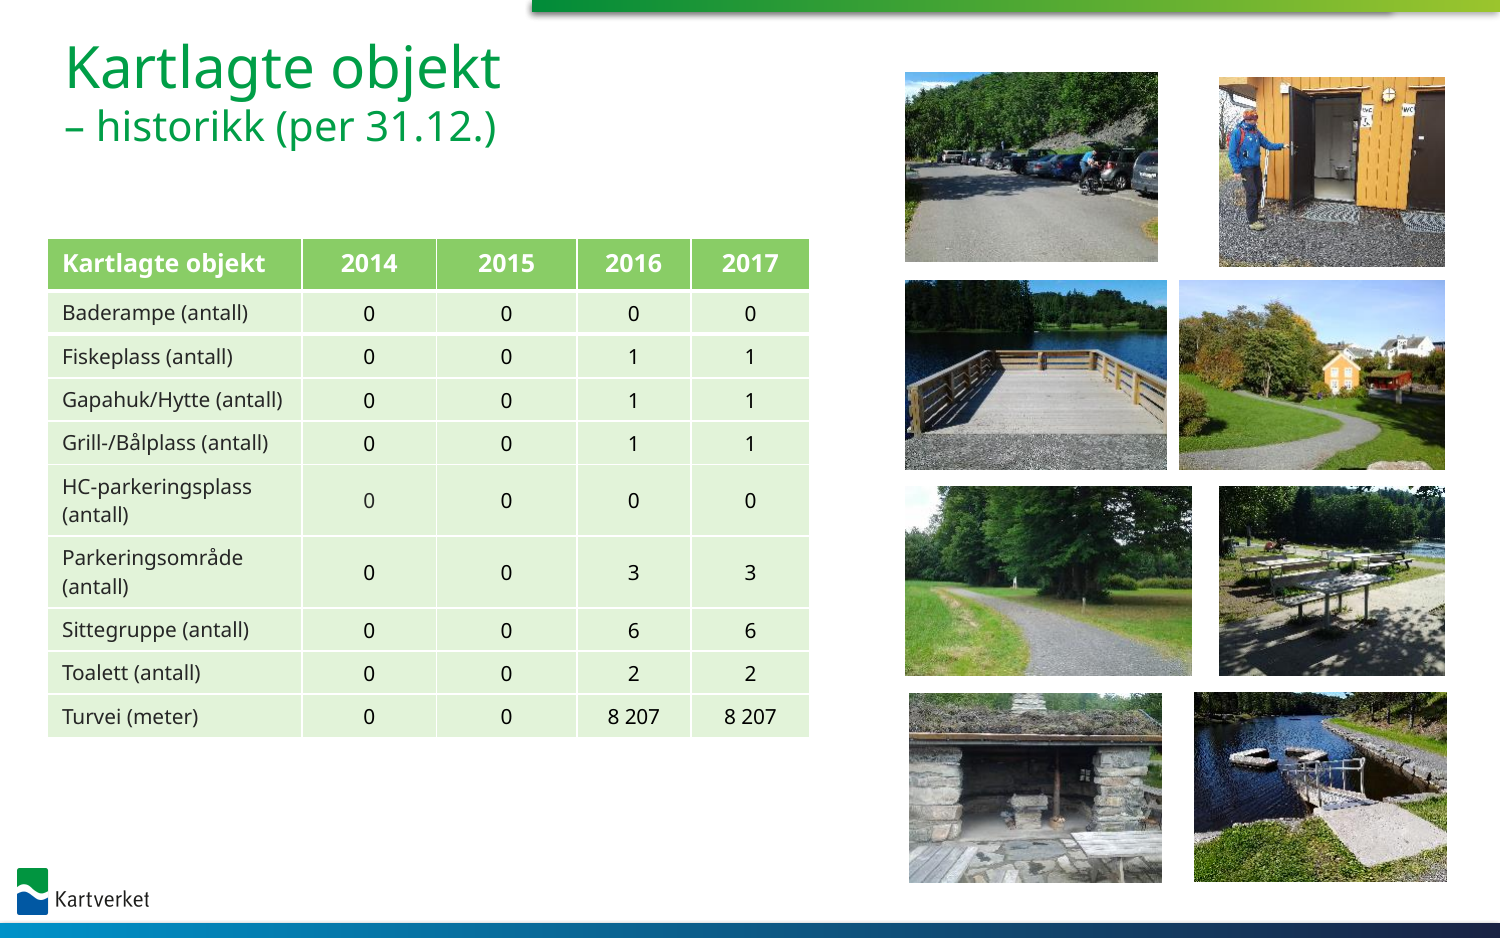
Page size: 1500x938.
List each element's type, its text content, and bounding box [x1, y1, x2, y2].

table_cell 0 [303, 336, 436, 377]
table_cell 6 [692, 609, 809, 650]
picture [905, 486, 1193, 676]
table_cell 0 [303, 293, 436, 332]
table_cell 3 [578, 537, 690, 607]
table_cell 0 [692, 465, 809, 535]
table_cell 0 [303, 652, 436, 693]
picture [1219, 77, 1445, 267]
picture [909, 693, 1163, 884]
table_cell HC-parkeringsplass (antall) [48, 465, 301, 535]
table_cell 0 [437, 537, 576, 607]
table_cell 0 [437, 652, 576, 693]
table_cell 0 [303, 537, 436, 607]
table_cell 0 [437, 609, 576, 650]
picture [905, 72, 1158, 262]
table_cell Sittegruppe (antall) [48, 609, 301, 650]
table_cell 0 [437, 465, 576, 535]
table_cell 0 [692, 293, 809, 332]
table_cell 0 [437, 336, 576, 377]
table_cell 0 [578, 293, 690, 332]
picture [1179, 280, 1445, 470]
table_cell 2 [692, 652, 809, 693]
table_cell 1 [692, 336, 809, 377]
table_cell 1 [692, 422, 809, 464]
picture [905, 280, 1167, 470]
table_cell 0 [303, 695, 436, 737]
table_cell Grill-/Bålplass (antall) [48, 422, 301, 464]
table_cell 0 [578, 465, 690, 535]
table_cell 1 [578, 336, 690, 377]
table_cell Toalett (antall) [48, 652, 301, 693]
picture [1219, 486, 1445, 676]
table_cell 6 [578, 609, 690, 650]
table_cell 0 [303, 422, 436, 464]
table_cell Baderampe (antall) [48, 293, 301, 332]
table_header Kartlagte objekt [48, 239, 301, 289]
table_header 2015 [437, 239, 576, 289]
table_header 2014 [303, 239, 436, 289]
table_cell 0 [437, 695, 576, 737]
table_cell 1 [578, 422, 690, 464]
table_cell 0 [437, 379, 576, 420]
table_cell Parkeringsområde (antall) [48, 537, 301, 607]
text_box Kartlagte objekt – historikk (per 31.12.) [49, 14, 1431, 158]
table_cell 0 [303, 379, 436, 420]
table_cell 0 [303, 609, 436, 650]
table_cell 1 [692, 379, 809, 420]
table_cell 3 [692, 537, 809, 607]
table_cell 2 [578, 652, 690, 693]
table_cell Gapahuk/Hytte (antall) [48, 379, 301, 420]
table_cell Turvei (meter) [48, 695, 301, 737]
table_header 2016 [578, 239, 690, 289]
table_cell 8 207 [692, 695, 809, 737]
table_cell 0 [437, 422, 576, 464]
table_header 2017 [692, 239, 809, 289]
table_cell 0 [303, 465, 436, 535]
table_cell 1 [578, 379, 690, 420]
table_cell 0 [437, 293, 576, 332]
table_cell Fiskeplass (antall) [48, 336, 301, 377]
picture [1194, 692, 1448, 882]
table_cell 8 207 [578, 695, 690, 737]
